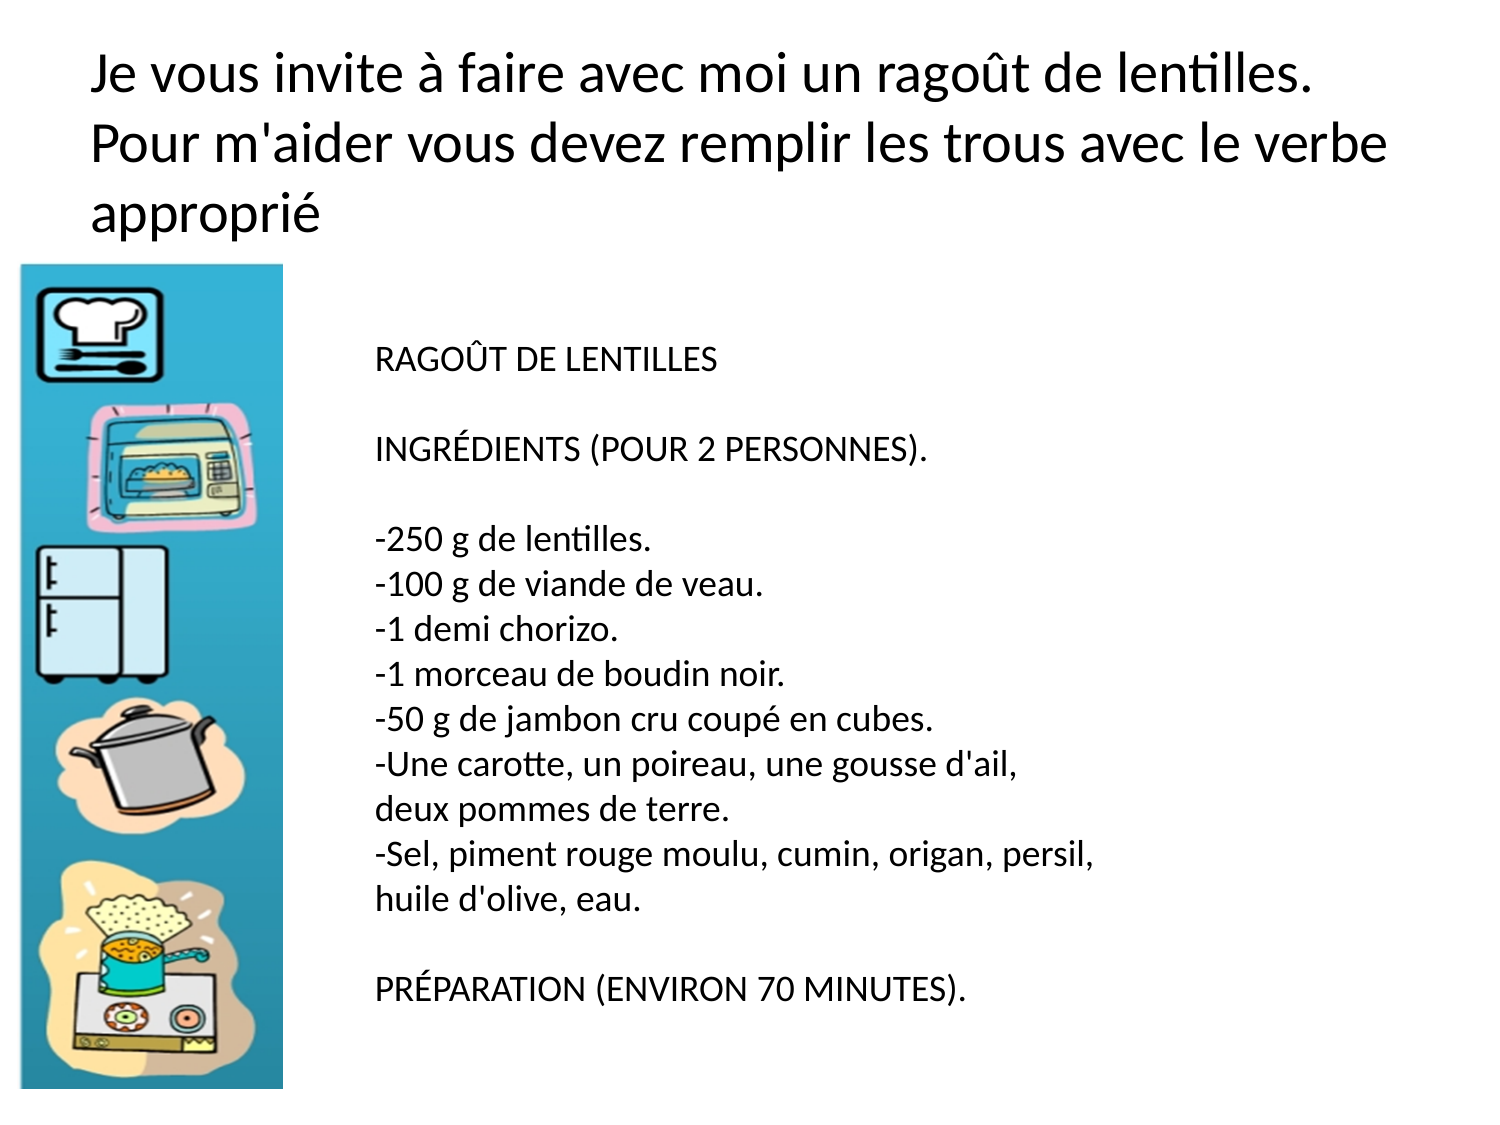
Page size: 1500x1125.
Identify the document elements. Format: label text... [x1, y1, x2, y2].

text_box RAGOÛT DE LENTILLES INGRÉDIENTS (POUR 2 PERSONNES). -250 g de lentilles. -100 g de viande de veau. -1 demi chorizo. -1 morceau de boudin noir. -50 g de jambon cru coupé en cubes. -Une carotte, un poireau, une gousse d'ail, deux pommes de terre. -Sel, piment rouge moulu, cumin, origan, persil, huile d'olive, eau. PRÉPARATION (ENVIRON 70 MINUTES). [360, 326, 1111, 1016]
title Je vous invite à faire avec moi un ragoût de lentilles. Pour m'aider vous devez remplir les trous avec le verbe approprié [75, 45, 1425, 233]
picture [17, 260, 283, 1089]
